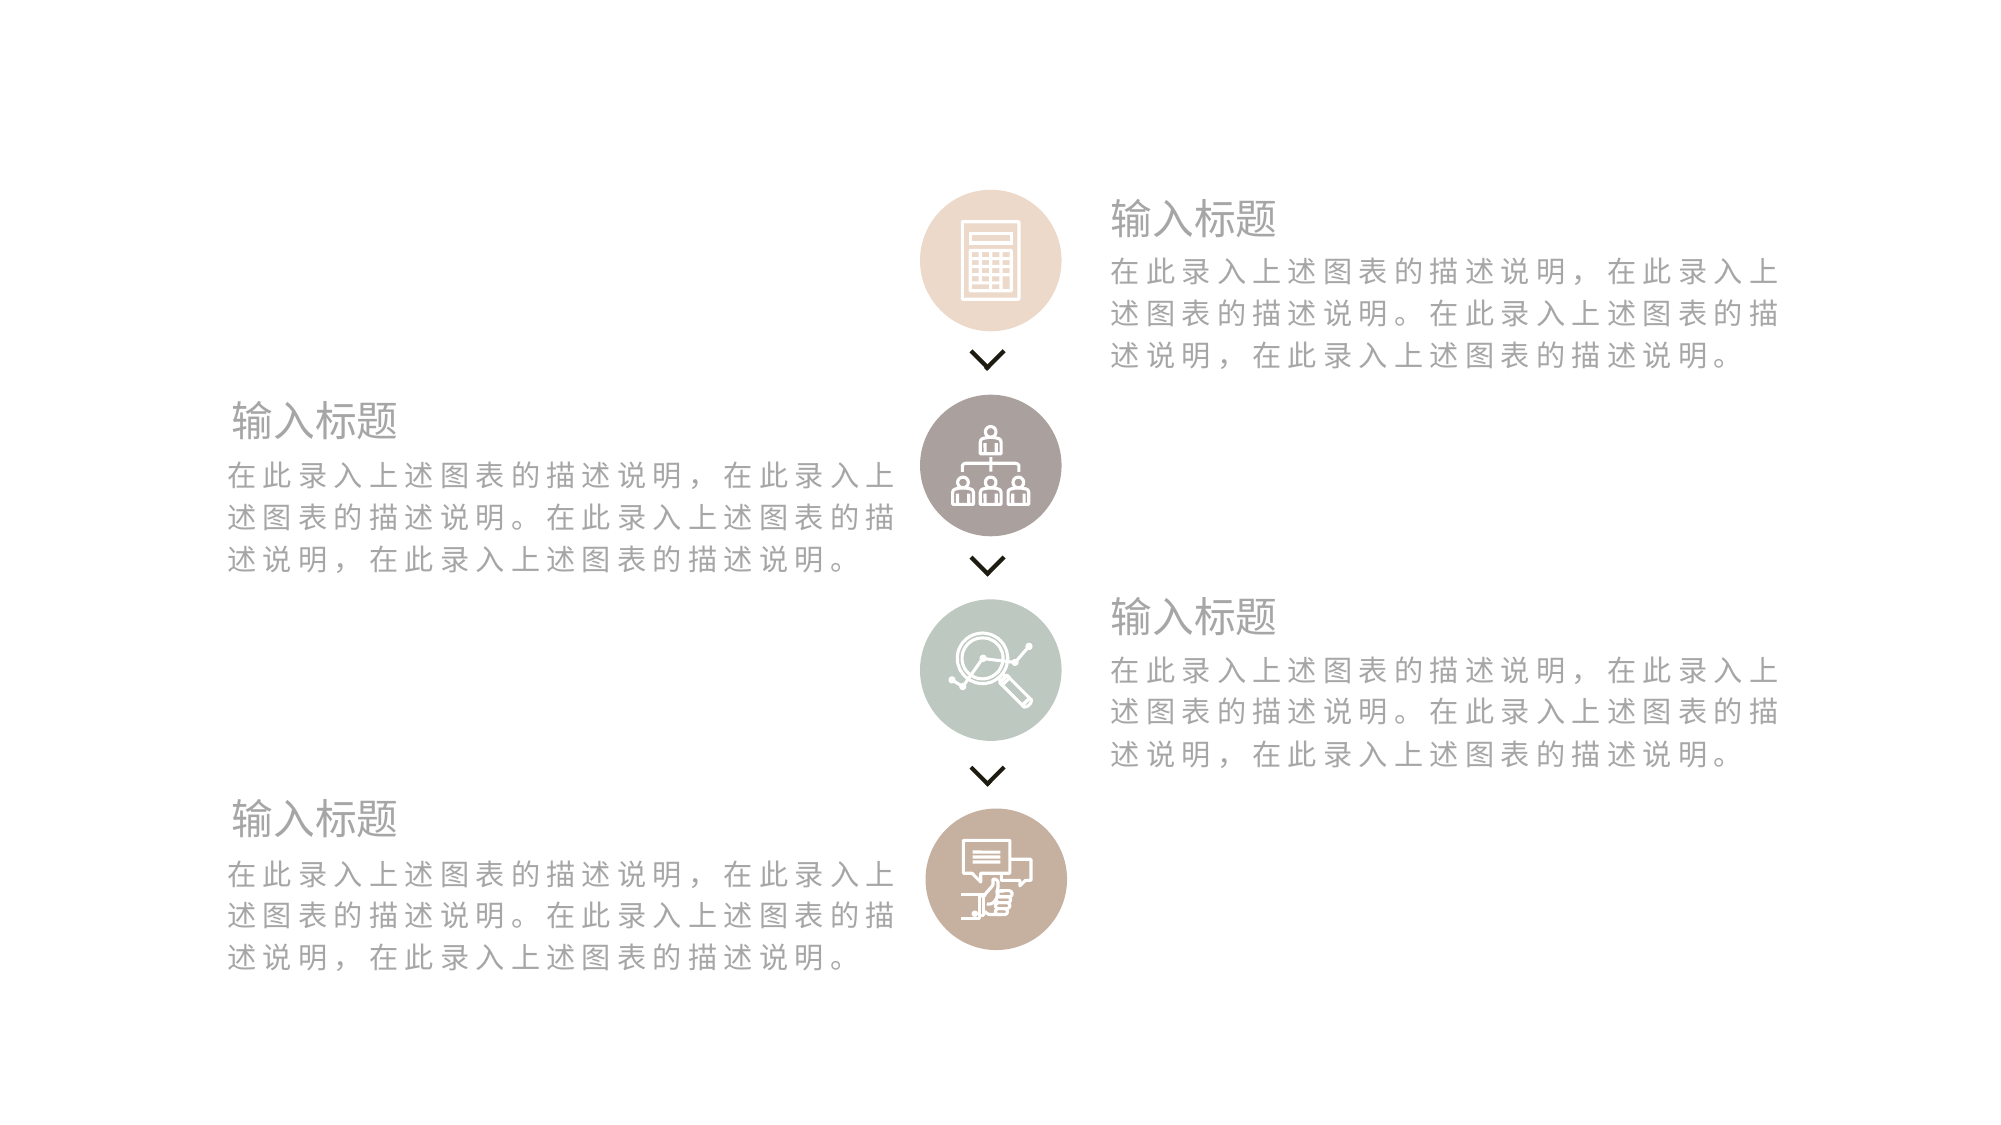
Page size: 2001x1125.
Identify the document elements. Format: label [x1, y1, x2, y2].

text_box [212, 189, 1819, 1030]
